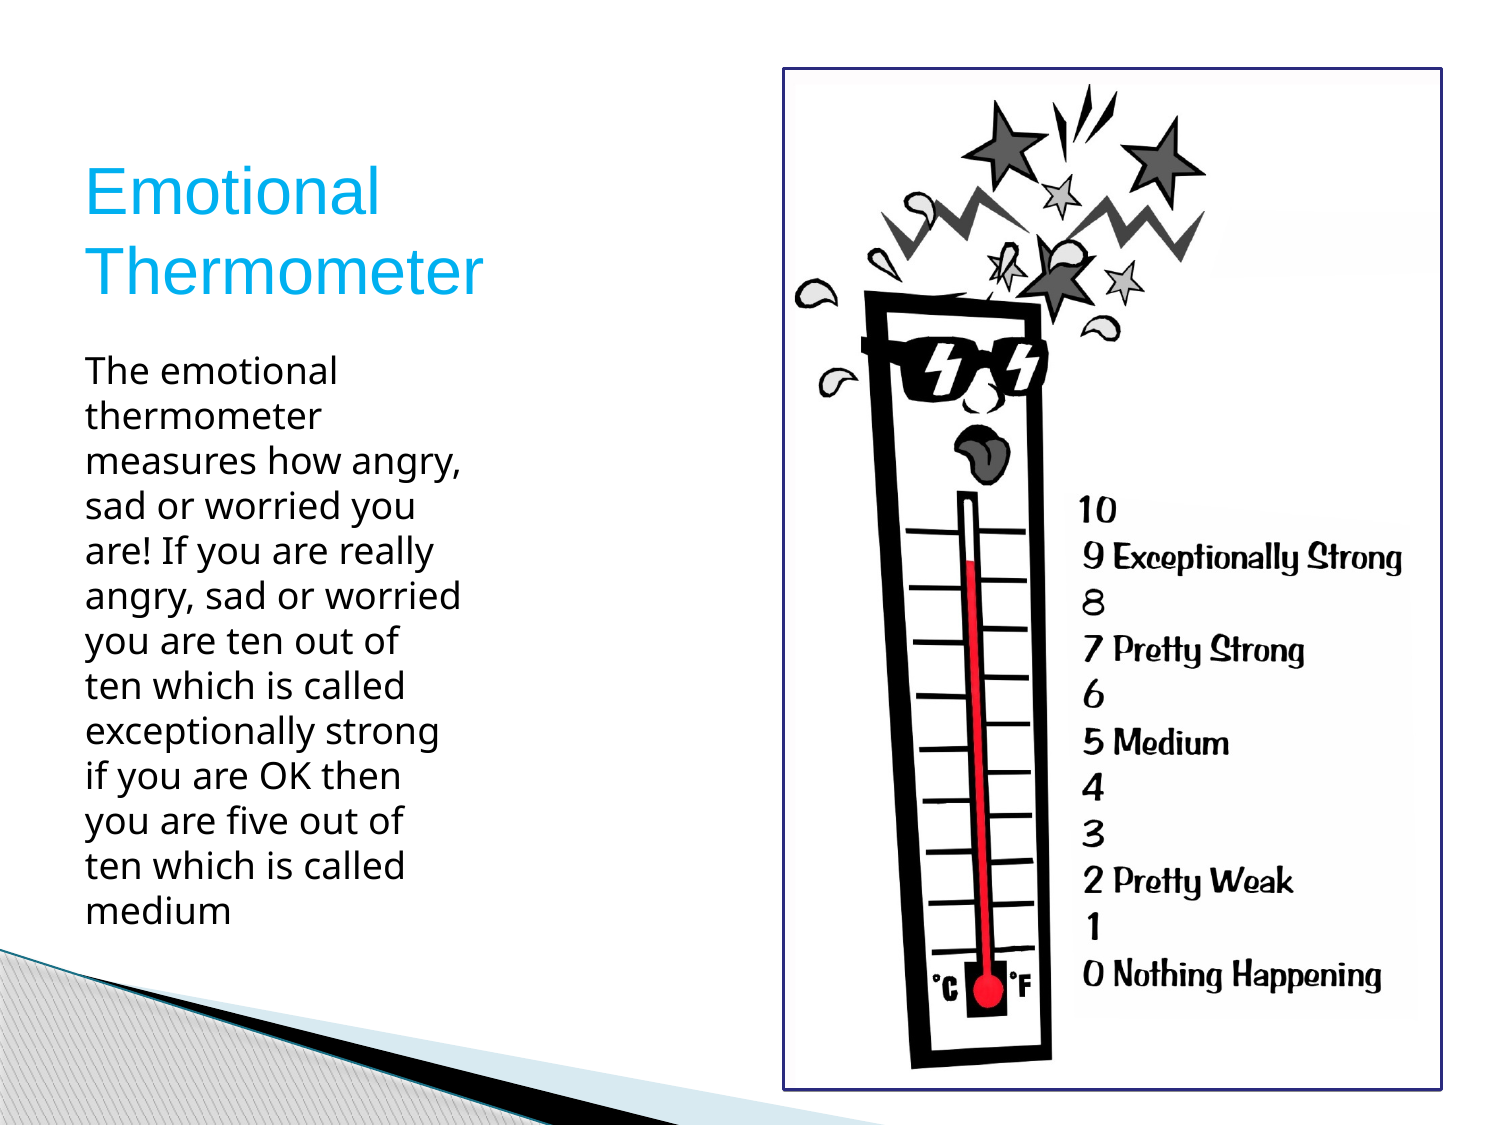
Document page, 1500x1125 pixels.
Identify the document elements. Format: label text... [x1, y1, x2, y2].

text_box Emotional Thermometer [70, 140, 539, 316]
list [784, 70, 1440, 1089]
text_box The emotional thermometer measures how angry, sad or worried you are! If you are really angry, sad or worried you are ten out of ten which is called exceptionally strong if you are OK then you are five out of ten which is called medium [70, 339, 481, 940]
